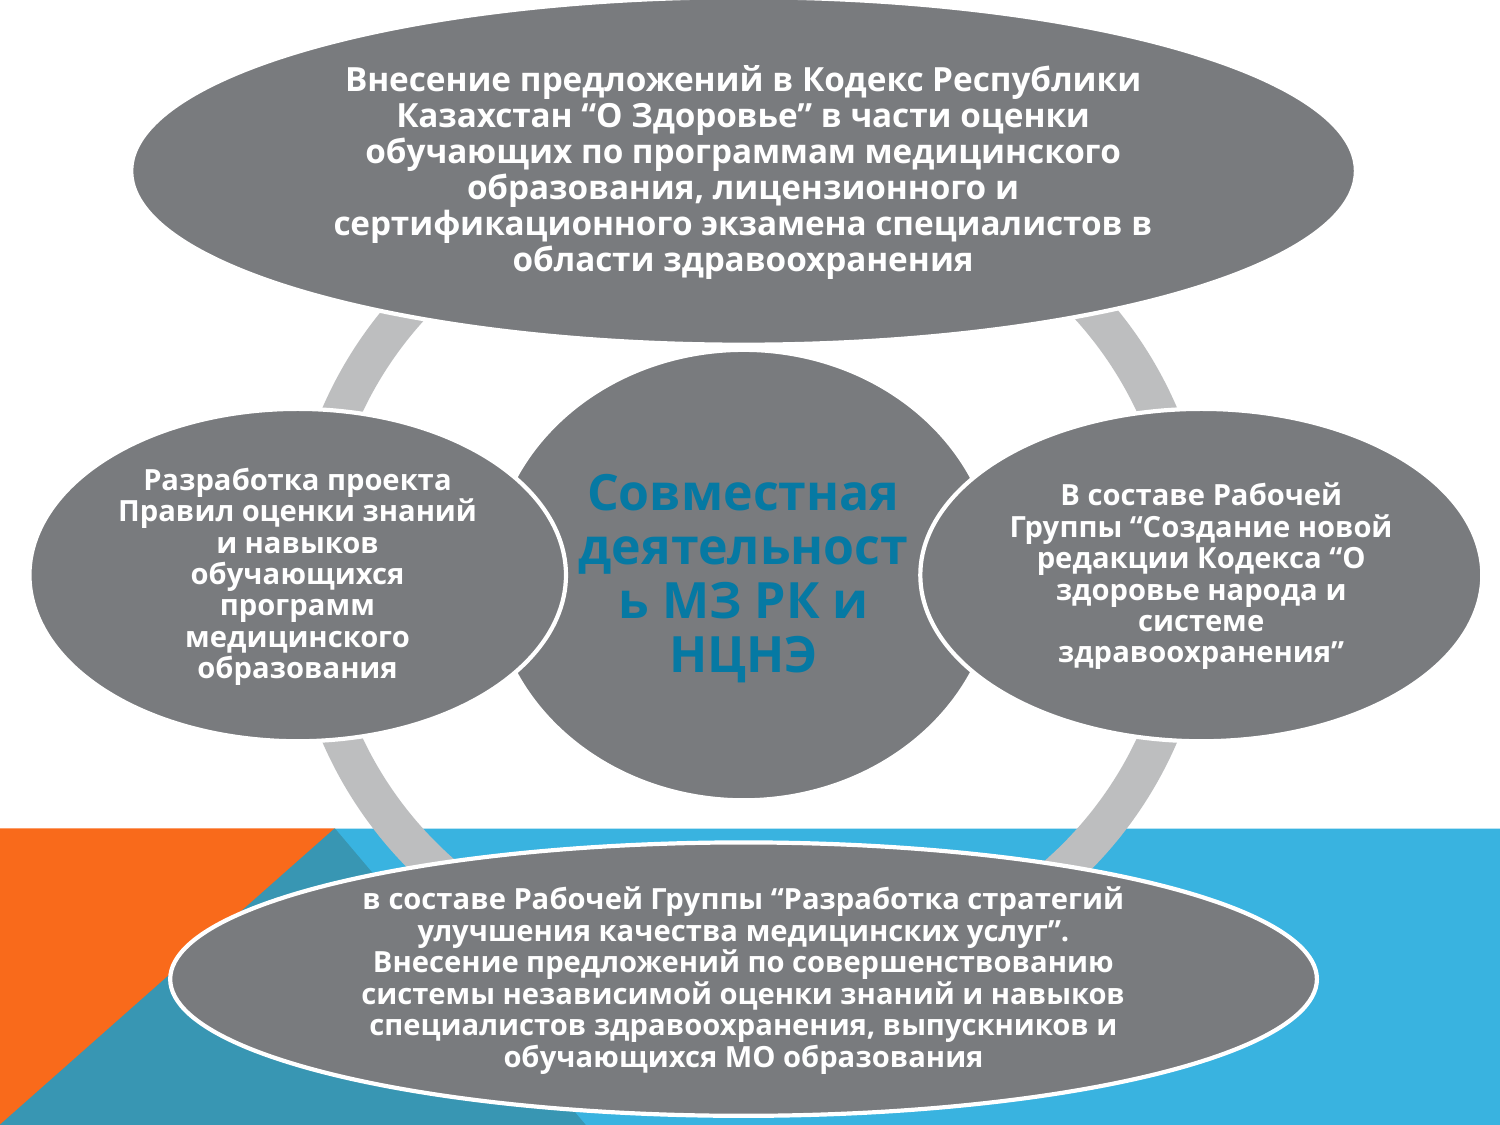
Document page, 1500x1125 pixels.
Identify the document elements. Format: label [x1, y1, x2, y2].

list [17, 18, 1483, 1095]
